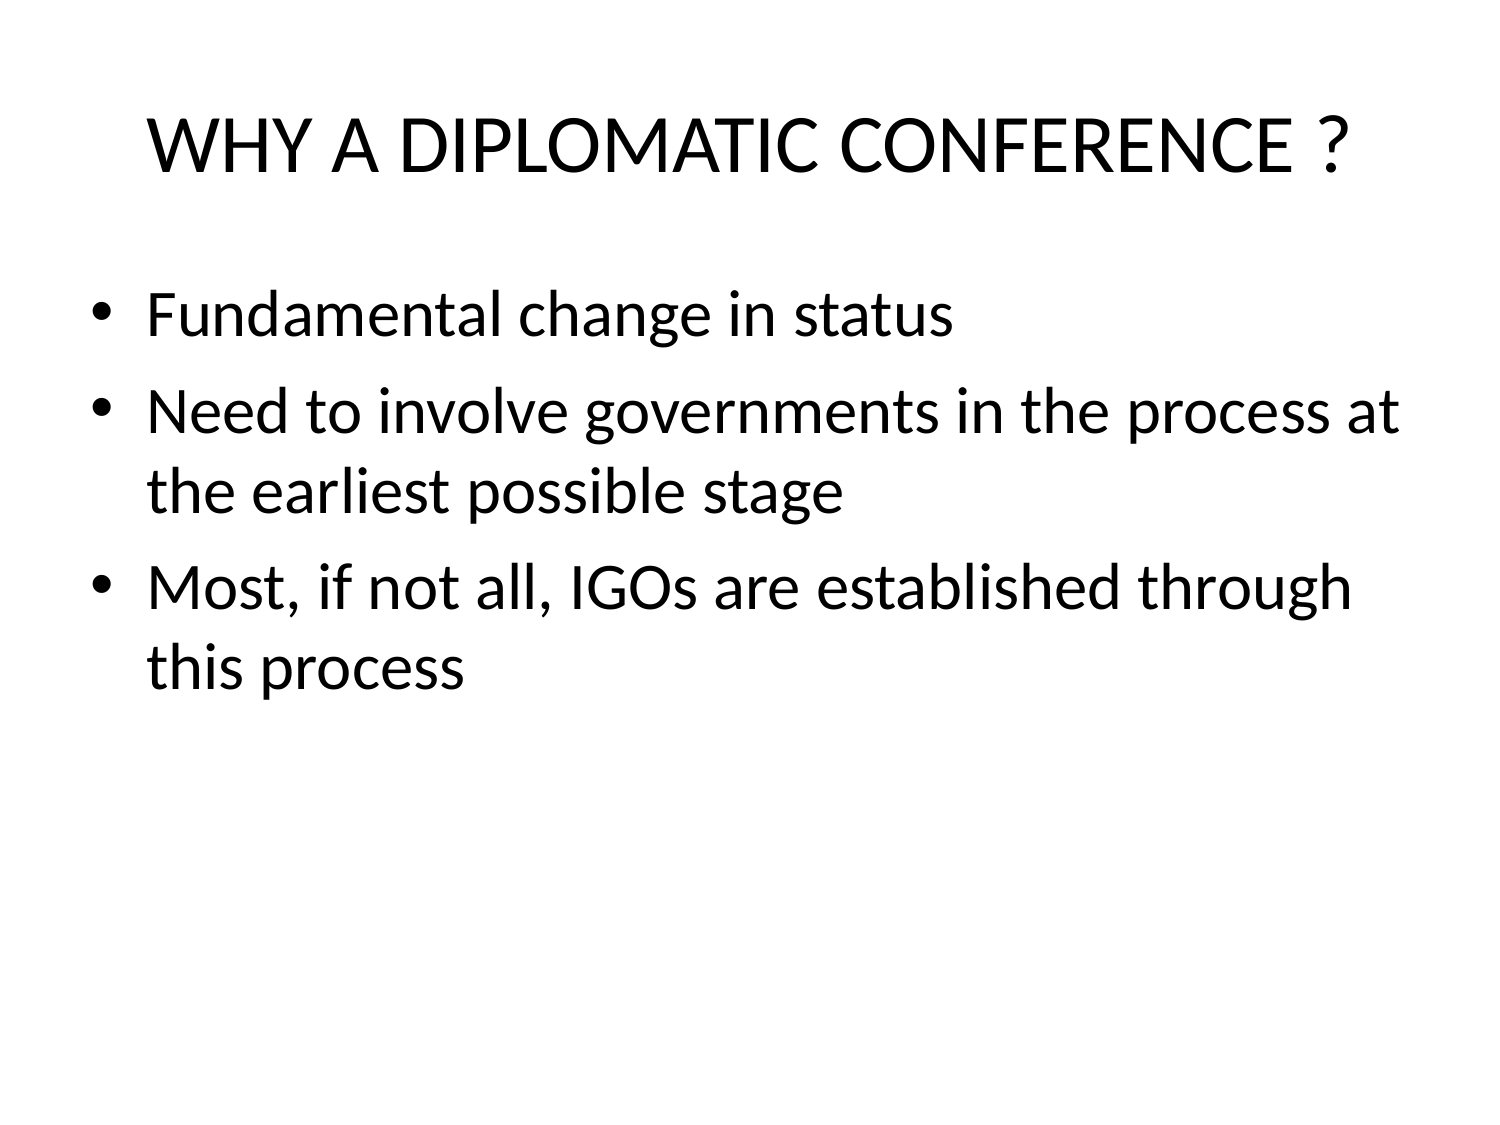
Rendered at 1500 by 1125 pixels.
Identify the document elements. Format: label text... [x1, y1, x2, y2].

list Fundamental change in status Need to involve governments in the process at the earliest possible stage Most, if not all, IGOs are established through this process [75, 262, 1425, 1005]
title WHY A DIPLOMATIC CONFERENCE ? [75, 45, 1425, 233]
